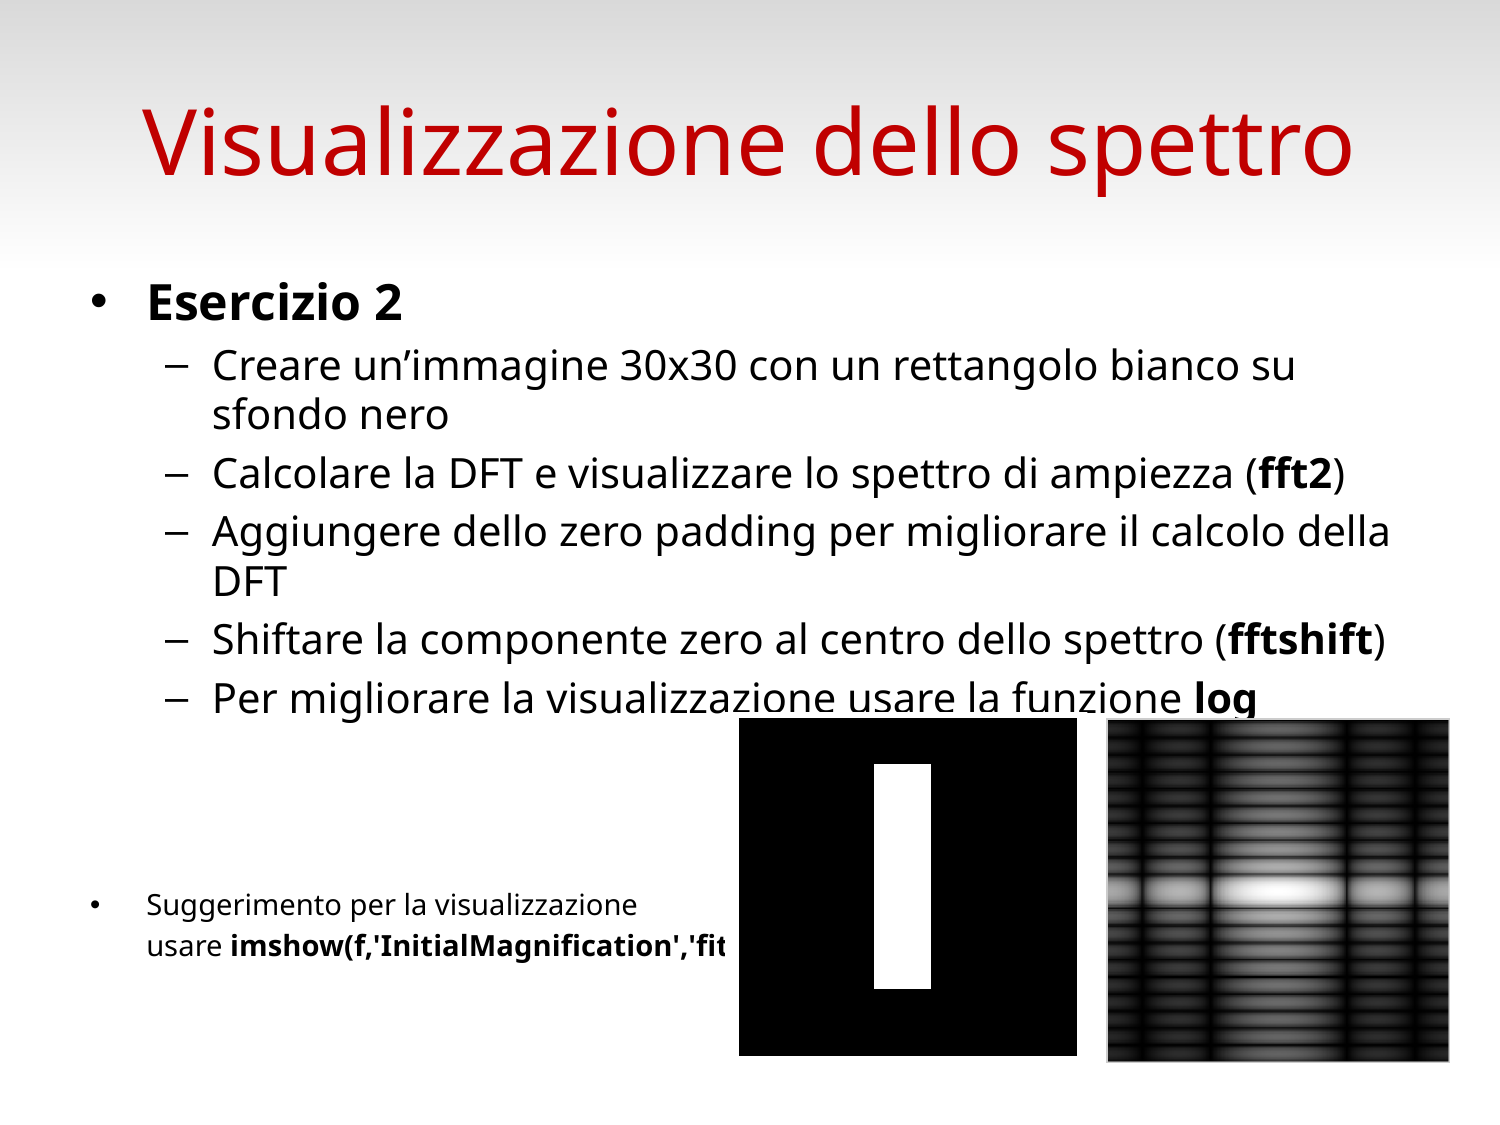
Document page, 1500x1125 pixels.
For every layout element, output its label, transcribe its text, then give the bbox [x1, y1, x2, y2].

picture [1106, 718, 1451, 1063]
list Esercizio 2 Creare un’immagine 30x30 con un rettangolo bianco su sfondo nero Calcolare la DFT e visualizzare lo spettro di ampiezza (fft2) Aggiungere dello zero padding per migliorare il calcolo della DFT Shiftare la componente zero al centro dello spettro (fftshift) Per migliorare la visualizzazione usare la funzione log Suggerimento per la visualizzazione usare imshow(f,'InitialMagnification','fit') [75, 262, 1425, 1005]
title Visualizzazione dello spettro [75, 45, 1425, 233]
picture [724, 712, 1088, 1063]
